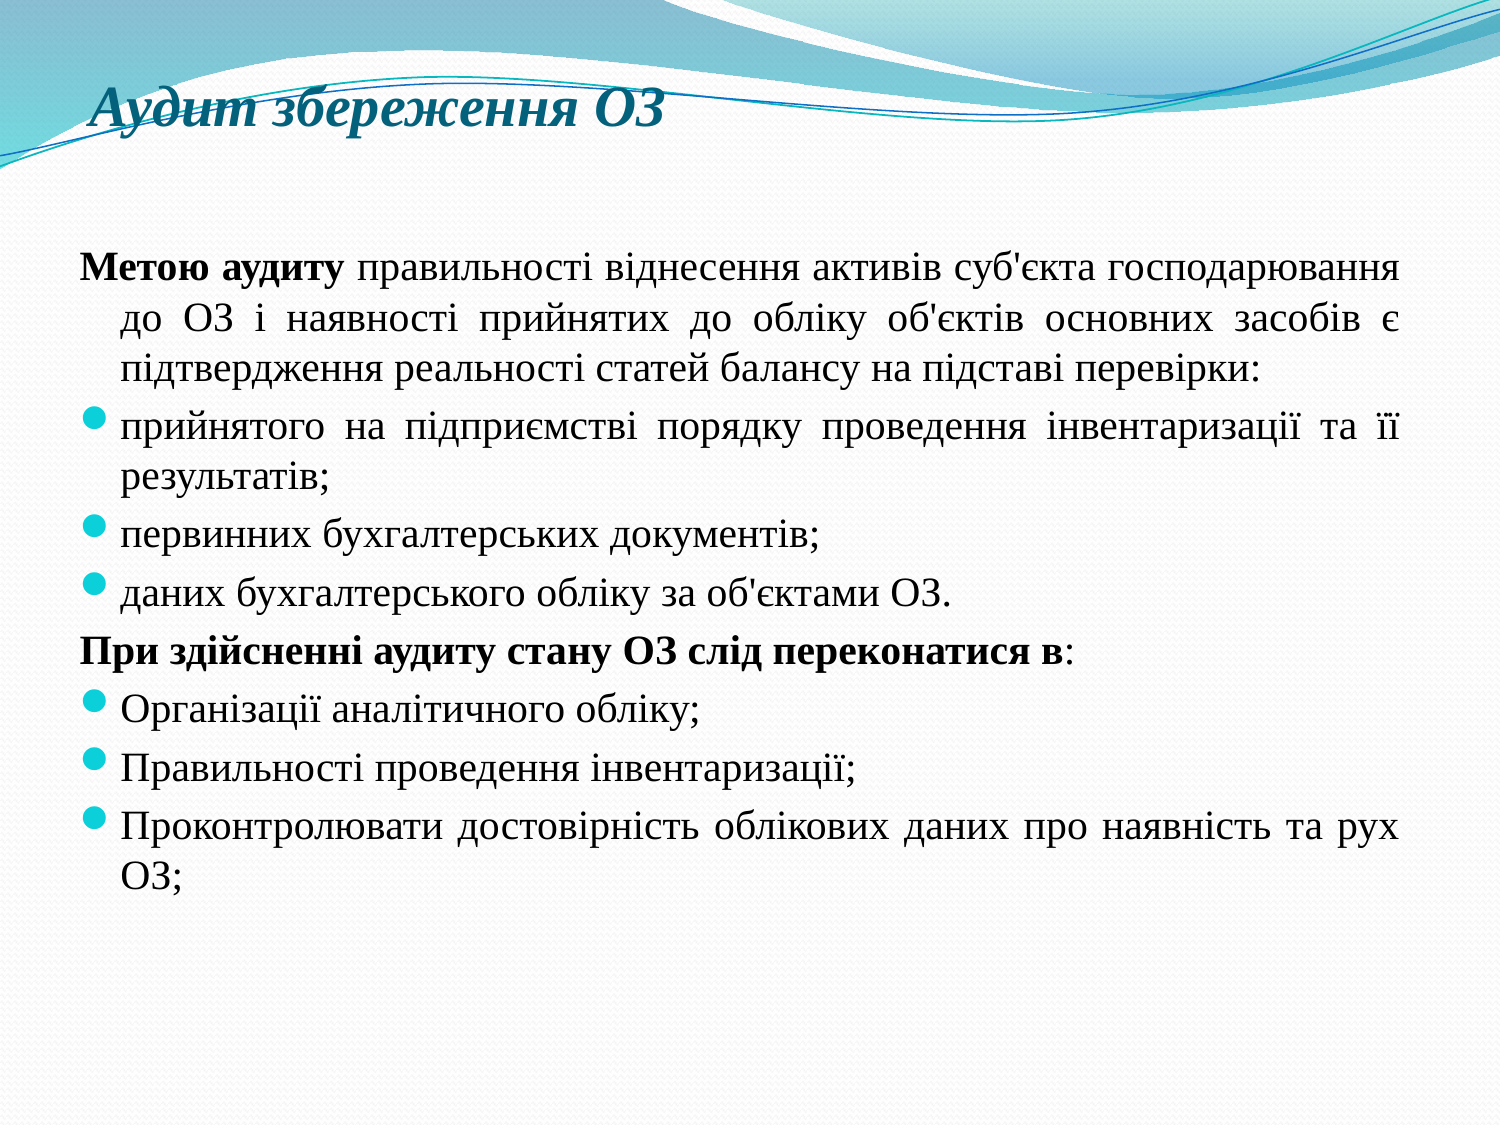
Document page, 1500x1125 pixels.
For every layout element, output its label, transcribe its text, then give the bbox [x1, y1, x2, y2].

list Метою аудиту правильності віднесення активів суб'єкта господарювання до ОЗ і наявності прийнятих до обліку об'єктів основних засобів є підтвердження реальності статей балансу на підставі перевірки: прийнятого на підприємстві порядку проведення інвентаризації та її результатів; первинних бухгалтерських документів; даних бухгалтерського обліку за об'єктами ОЗ. При здійсненні аудиту стану ОЗ слід переконатися в: Організації аналітичного обліку; Правильності проведення інвентаризації; Проконтролювати достовірність облікових даних про наявність та рух ОЗ; [64, 231, 1415, 952]
title Аудит збереження ОЗ [75, 30, 1425, 209]
